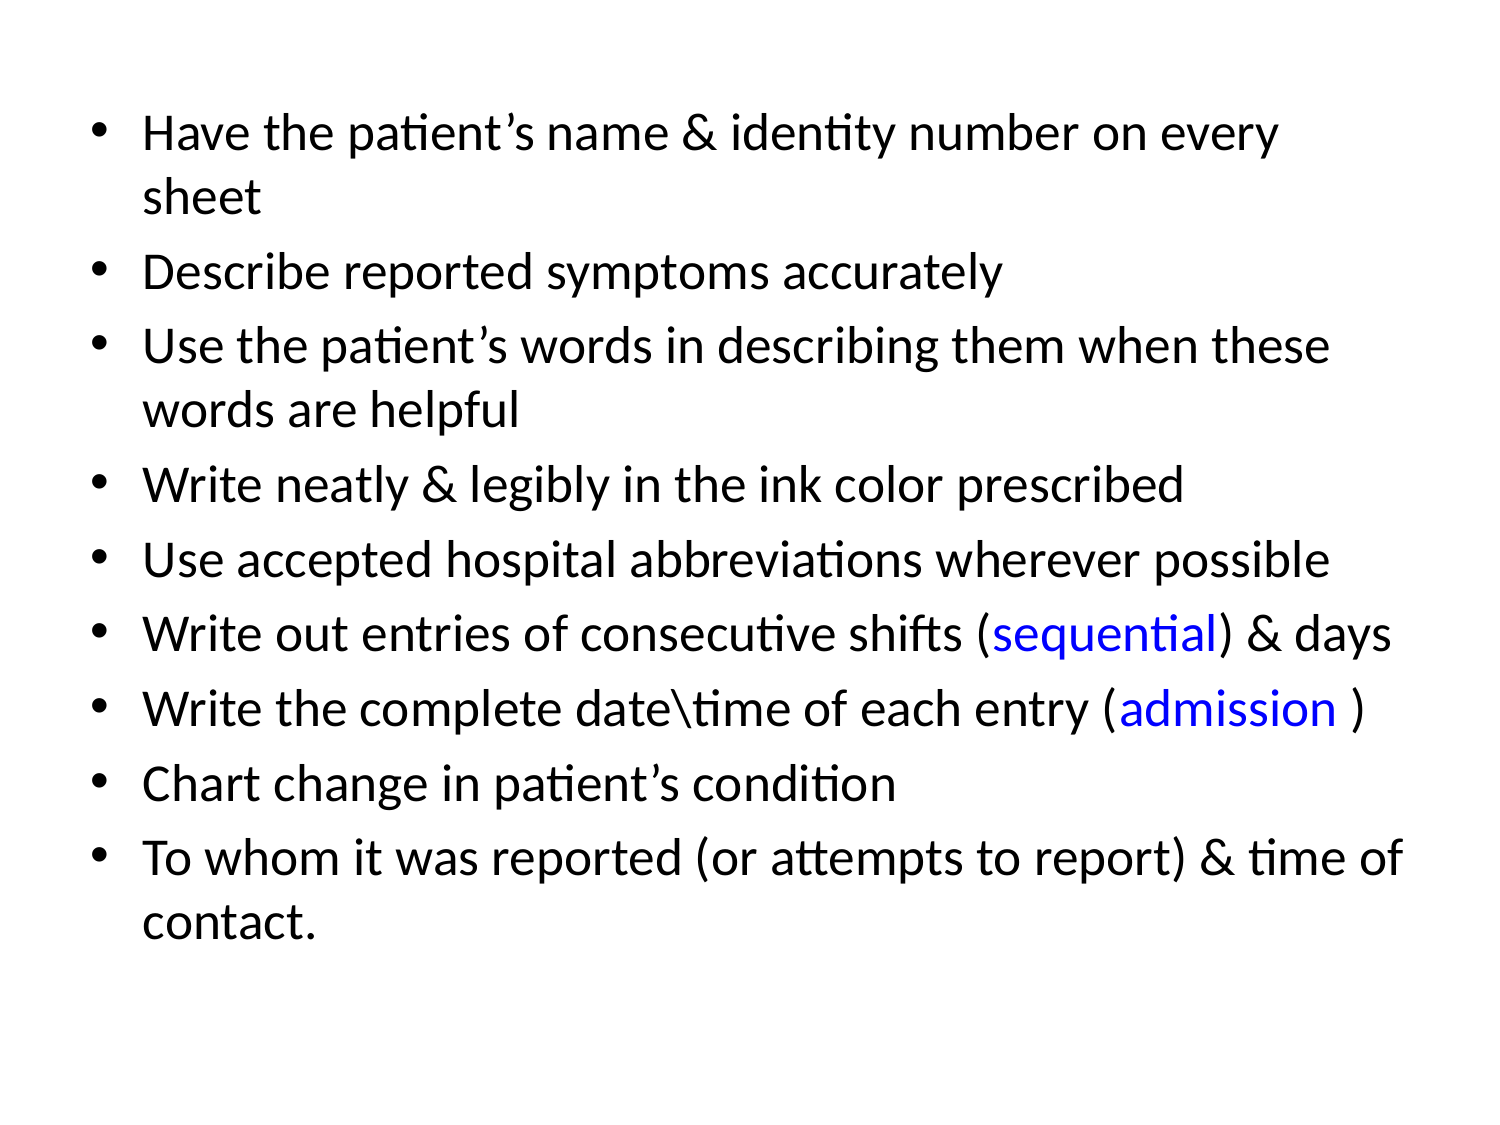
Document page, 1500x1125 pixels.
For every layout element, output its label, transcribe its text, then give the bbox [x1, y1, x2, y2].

list Have the patient’s name & identity number on every sheet Describe reported symptoms accurately Use the patient’s words in describing them when these words are helpful Write neatly & legibly in the ink color prescribed Use accepted hospital abbreviations wherever possible Write out entries of consecutive shifts (sequential) & days Write the complete date\time of each entry (admission ) Chart change in patient’s condition To whom it was reported (or attempts to report) & time of contact. [75, 89, 1425, 1005]
